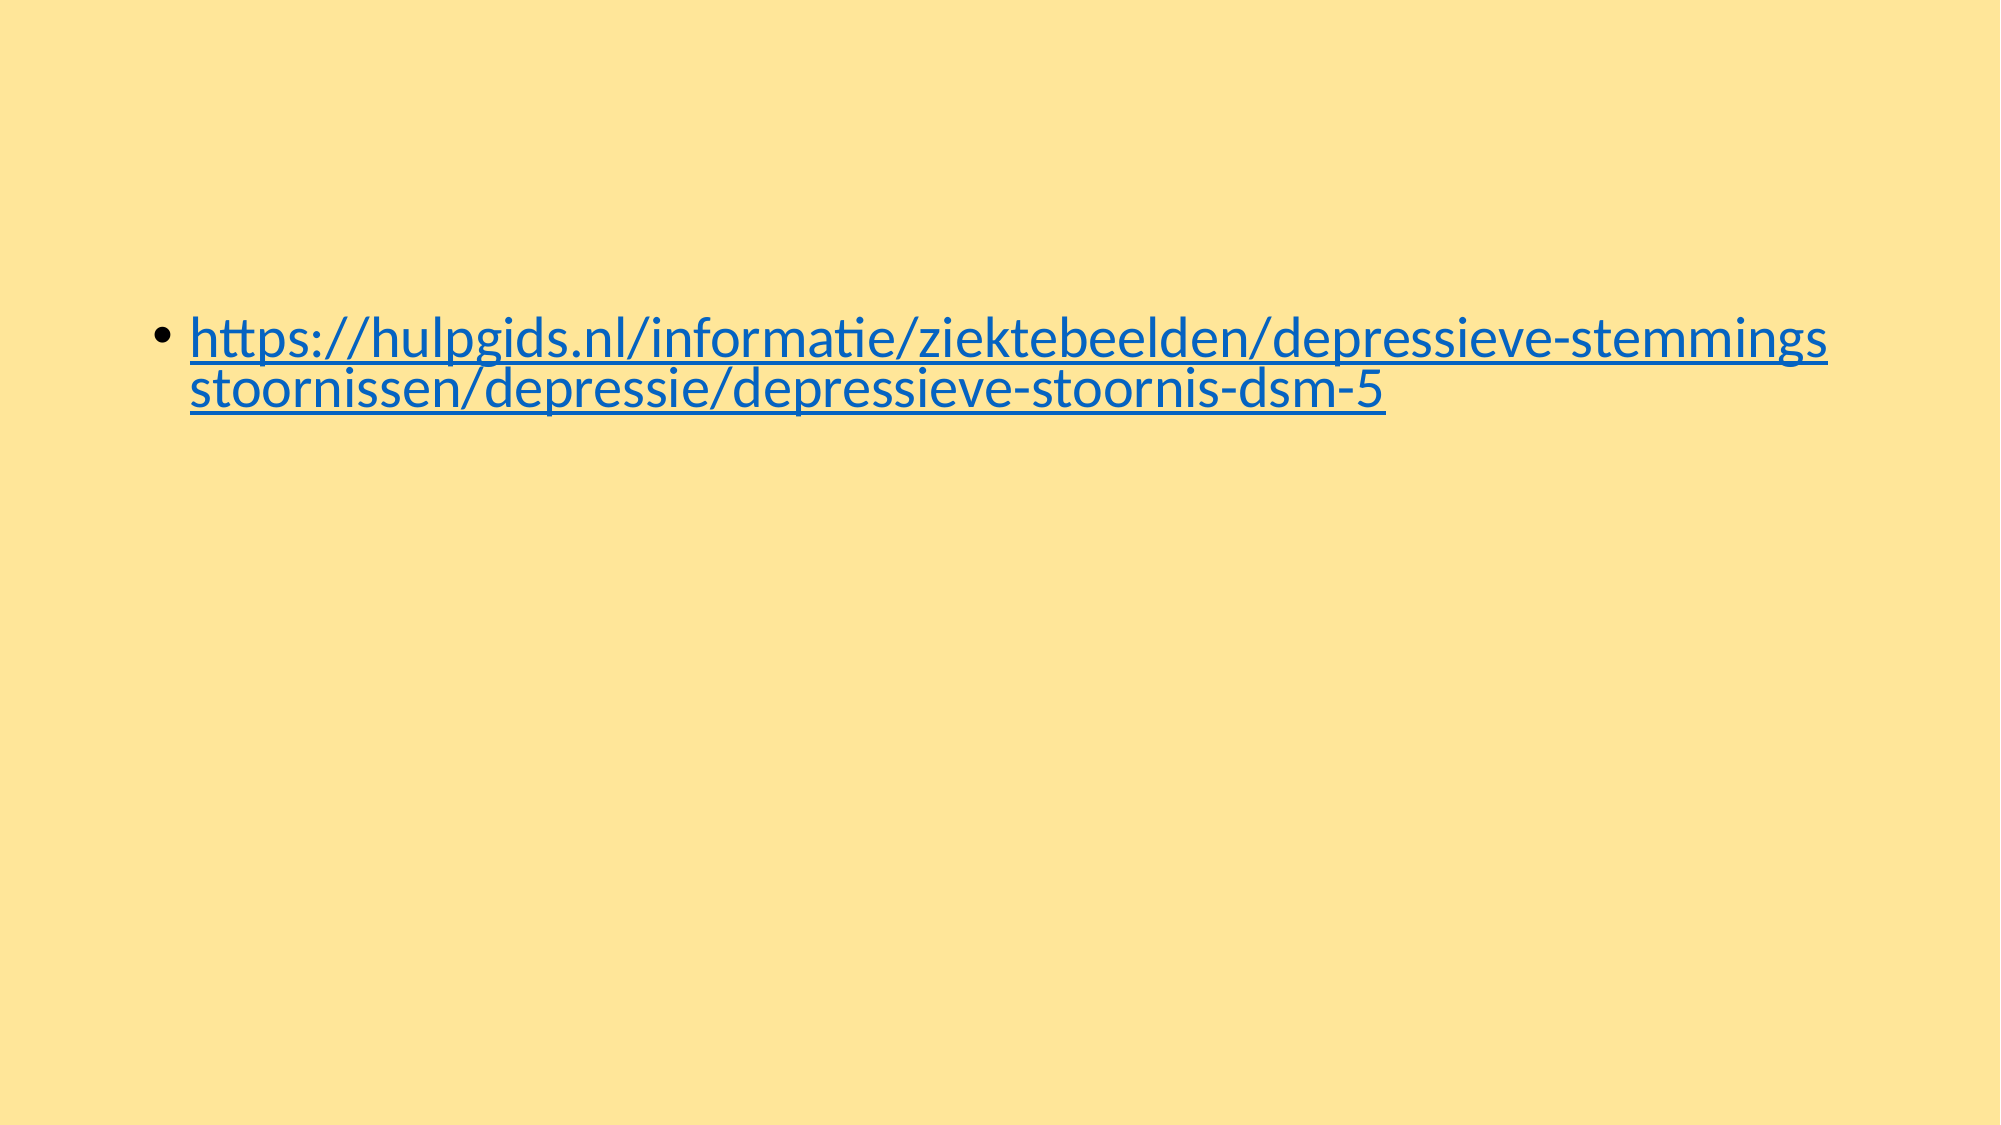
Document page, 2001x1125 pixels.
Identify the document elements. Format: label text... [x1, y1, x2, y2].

list https://hulpgids.nl/informatie/ziektebeelden/depressieve-stemmingsstoornissen/depressie/depressieve-stoornis-dsm-5 [137, 299, 1863, 1014]
